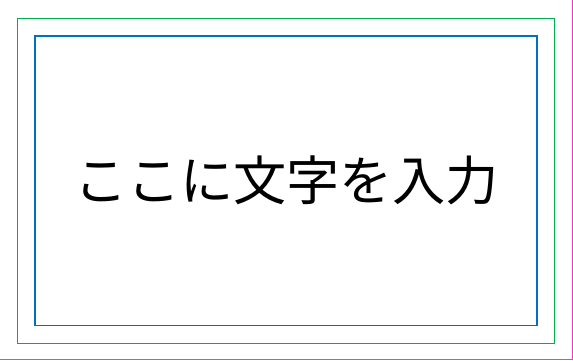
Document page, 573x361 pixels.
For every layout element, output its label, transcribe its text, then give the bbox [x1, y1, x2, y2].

text_box ここに文字を入力 [33, 127, 540, 232]
